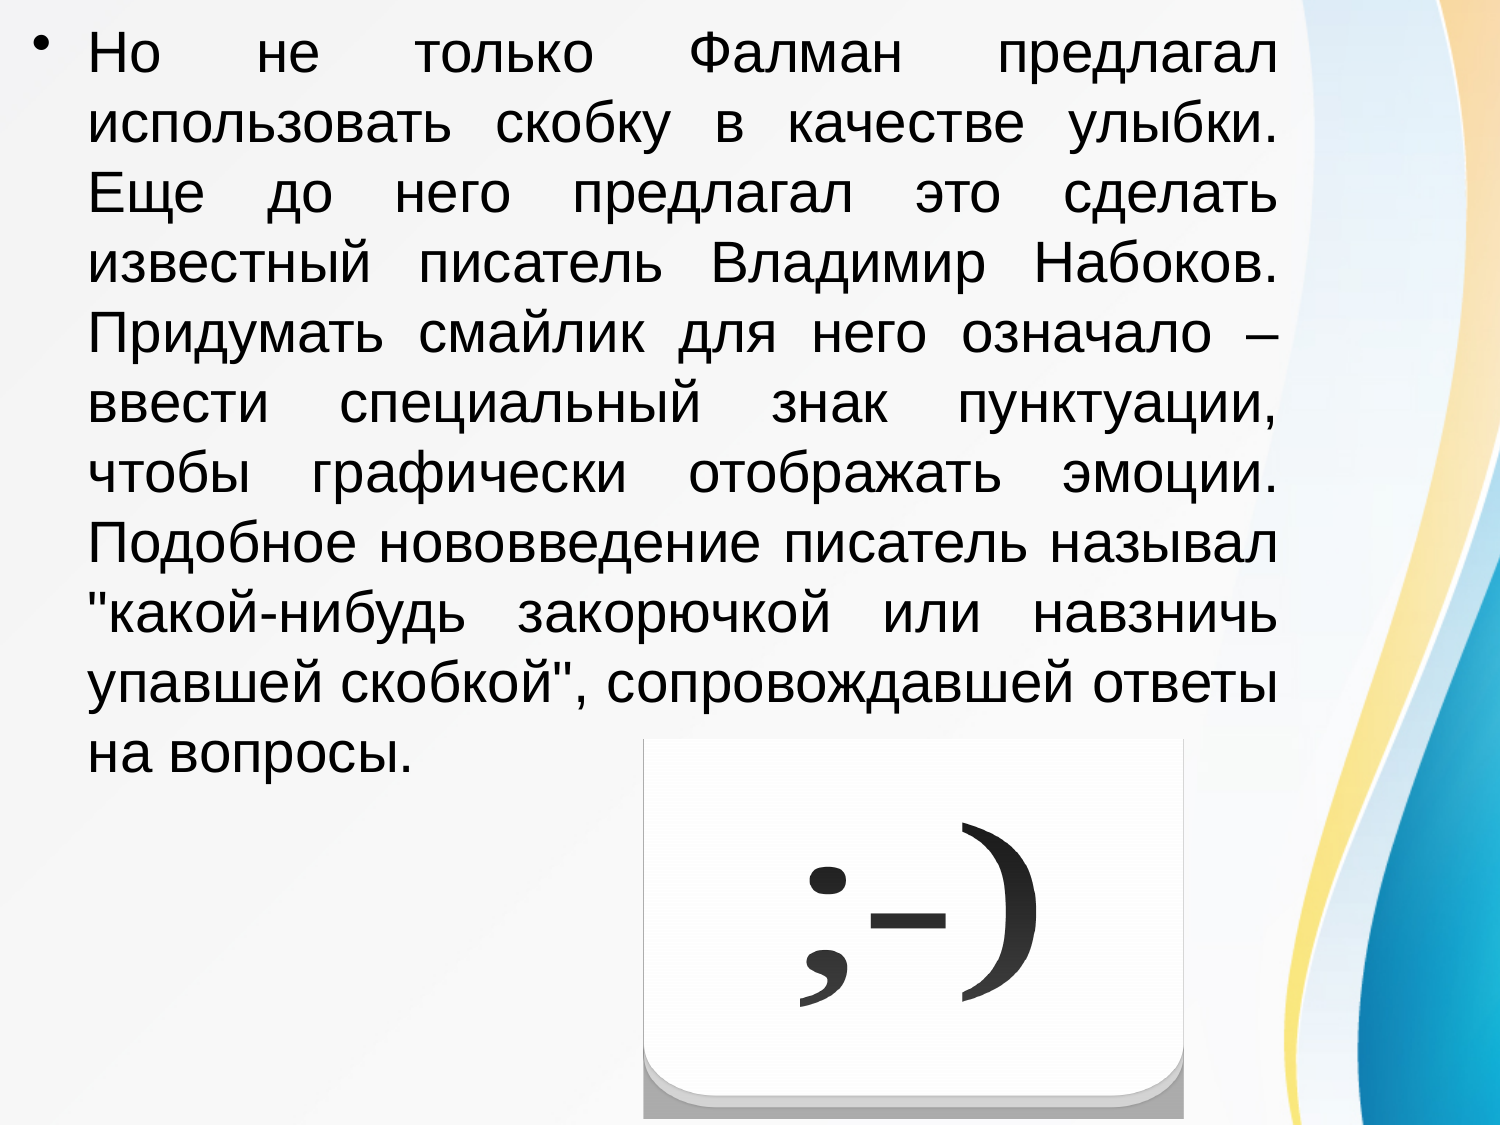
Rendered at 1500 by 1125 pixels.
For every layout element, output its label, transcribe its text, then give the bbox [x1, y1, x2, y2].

list Но не только Фалман предлагал использовать скобку в качестве улыбки. Еще до него предлагал это сделать известный писатель Владимир Набоков. Придумать смайлик для него означало – ввести специальный знак пунктуации, чтобы графически отображать эмоции. Подобное нововведение писатель называл "какой-нибудь закорючкой или навзничь упавшей скобкой", сопровождавшей ответы на вопросы. [16, 6, 1295, 584]
picture [0, 0, 1500, 1125]
